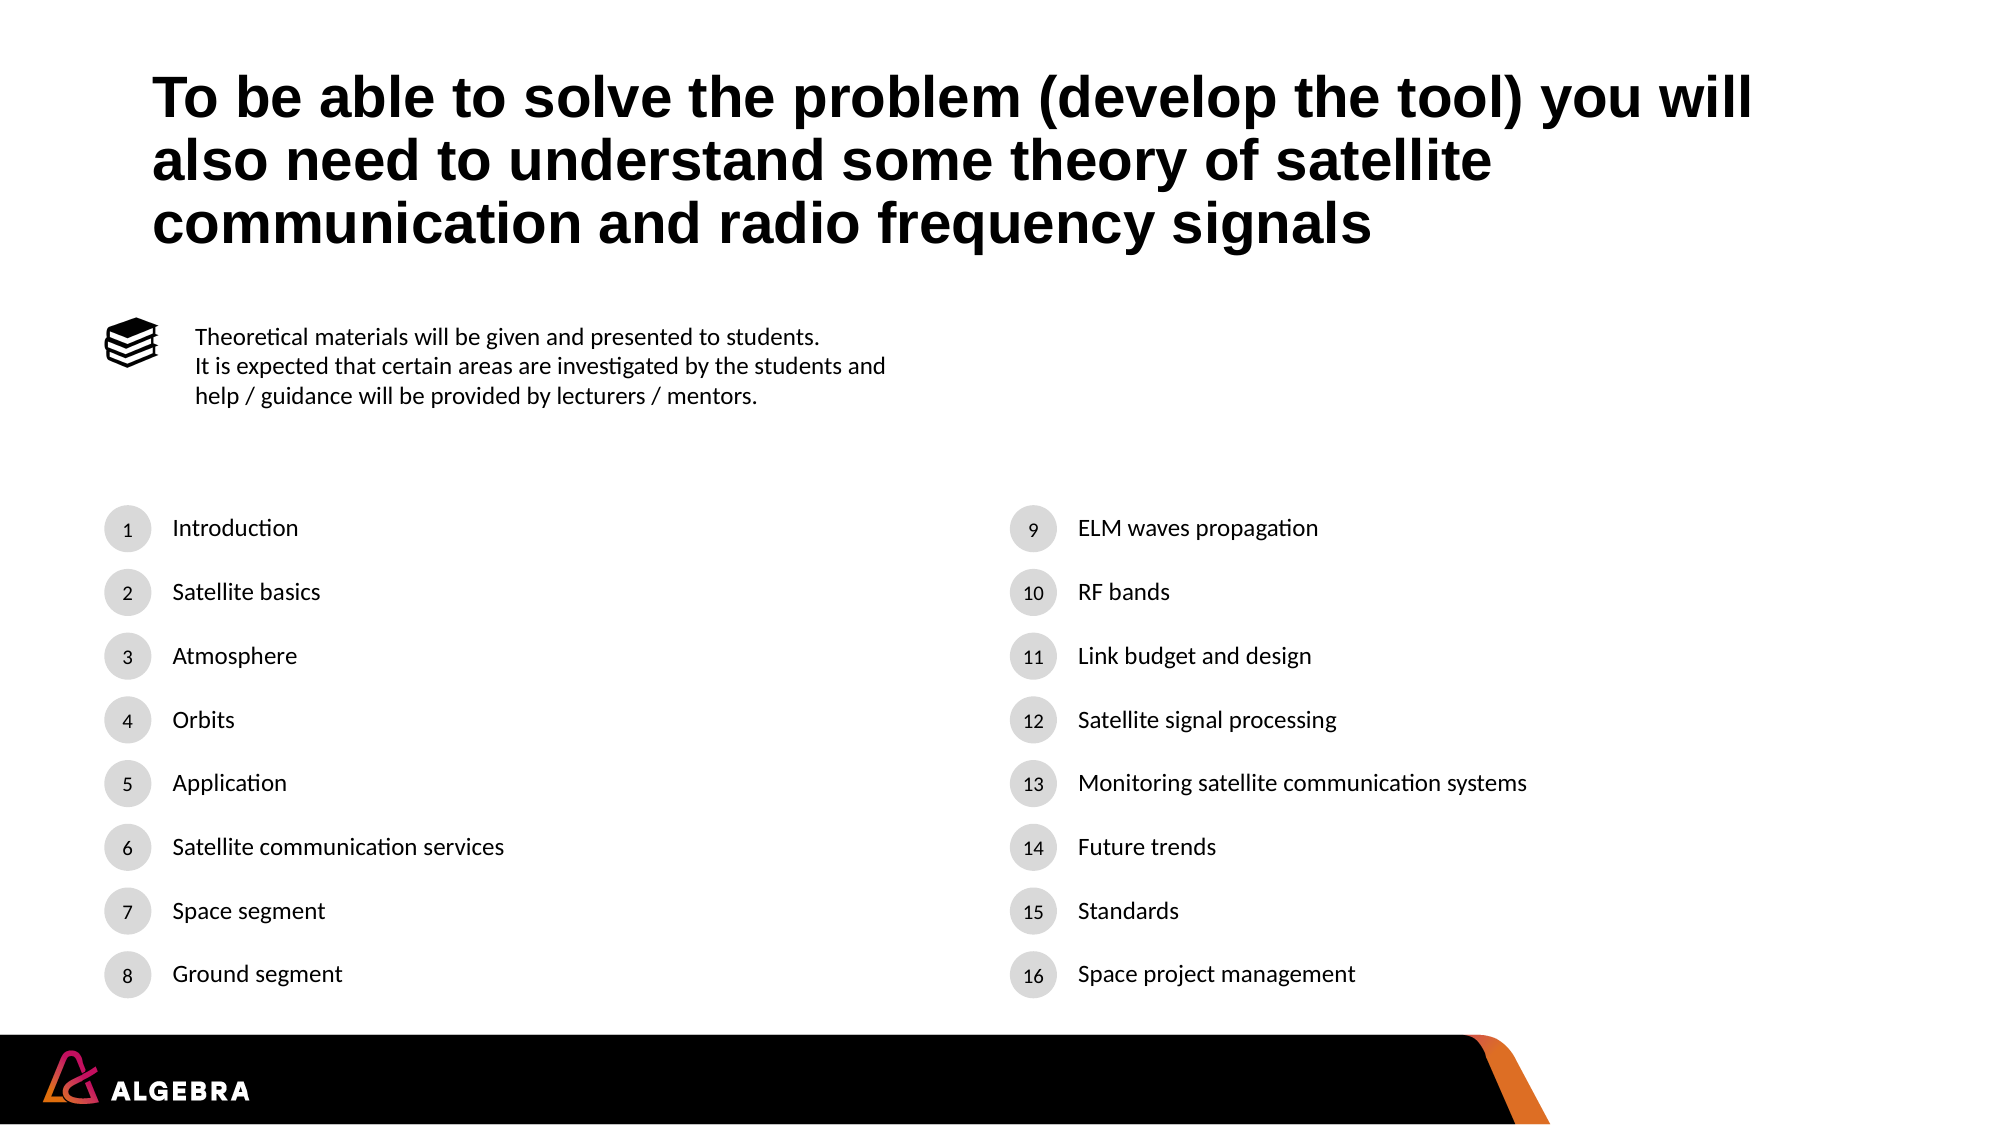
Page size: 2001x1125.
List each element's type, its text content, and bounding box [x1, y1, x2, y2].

title To be able to solve the problem (develop the tool) you will also need to understand some theory of satellite communication and radio frequency signals [137, 59, 1863, 278]
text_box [105, 504, 995, 553]
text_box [105, 823, 995, 872]
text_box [1010, 568, 1900, 617]
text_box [1010, 631, 1900, 681]
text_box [1010, 950, 1900, 999]
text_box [105, 886, 995, 936]
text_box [105, 631, 995, 681]
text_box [105, 695, 995, 745]
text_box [1010, 504, 1900, 553]
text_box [105, 759, 995, 808]
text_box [105, 950, 995, 999]
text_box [1010, 759, 1900, 808]
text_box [105, 568, 995, 617]
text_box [1010, 823, 1900, 872]
picture [101, 312, 162, 373]
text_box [1010, 886, 1900, 936]
picture [0, 1034, 1733, 1125]
text_box Theoretical materials will be given and presented to students. It is expected that certain areas are investigated by the students and help / guidance will be provided by lecturers / mentors. [179, 312, 926, 430]
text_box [1010, 695, 1900, 745]
